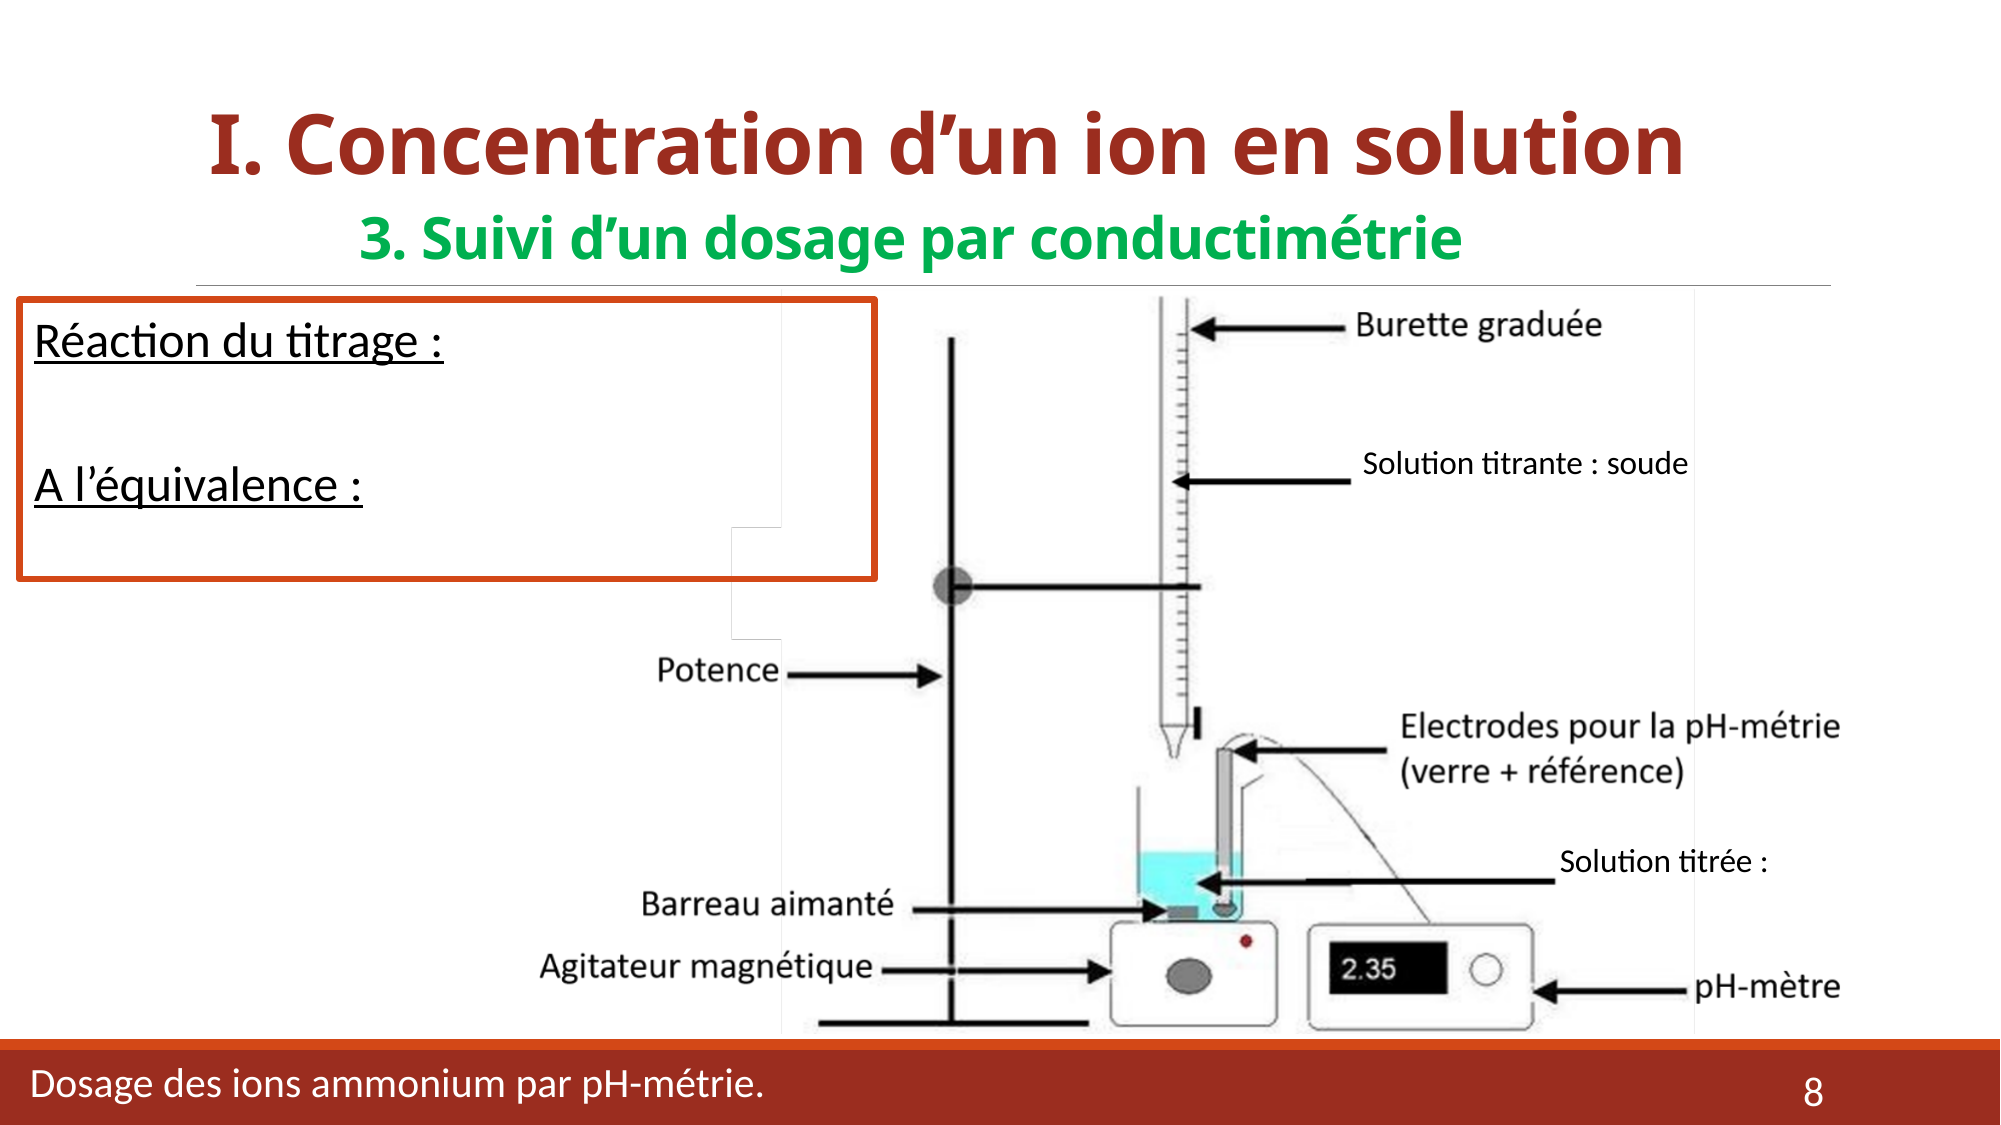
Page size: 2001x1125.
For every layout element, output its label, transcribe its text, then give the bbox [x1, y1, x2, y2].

picture [515, 288, 1960, 1035]
title I. Concentration d’un ion en solution 3. Suivi d’un dosage par conductimétrie [194, 45, 1960, 284]
slide_number 8 [1740, 1059, 1840, 1120]
text_box Dosage des ions ammonium par pH-métrie. [0, 1054, 1740, 1123]
